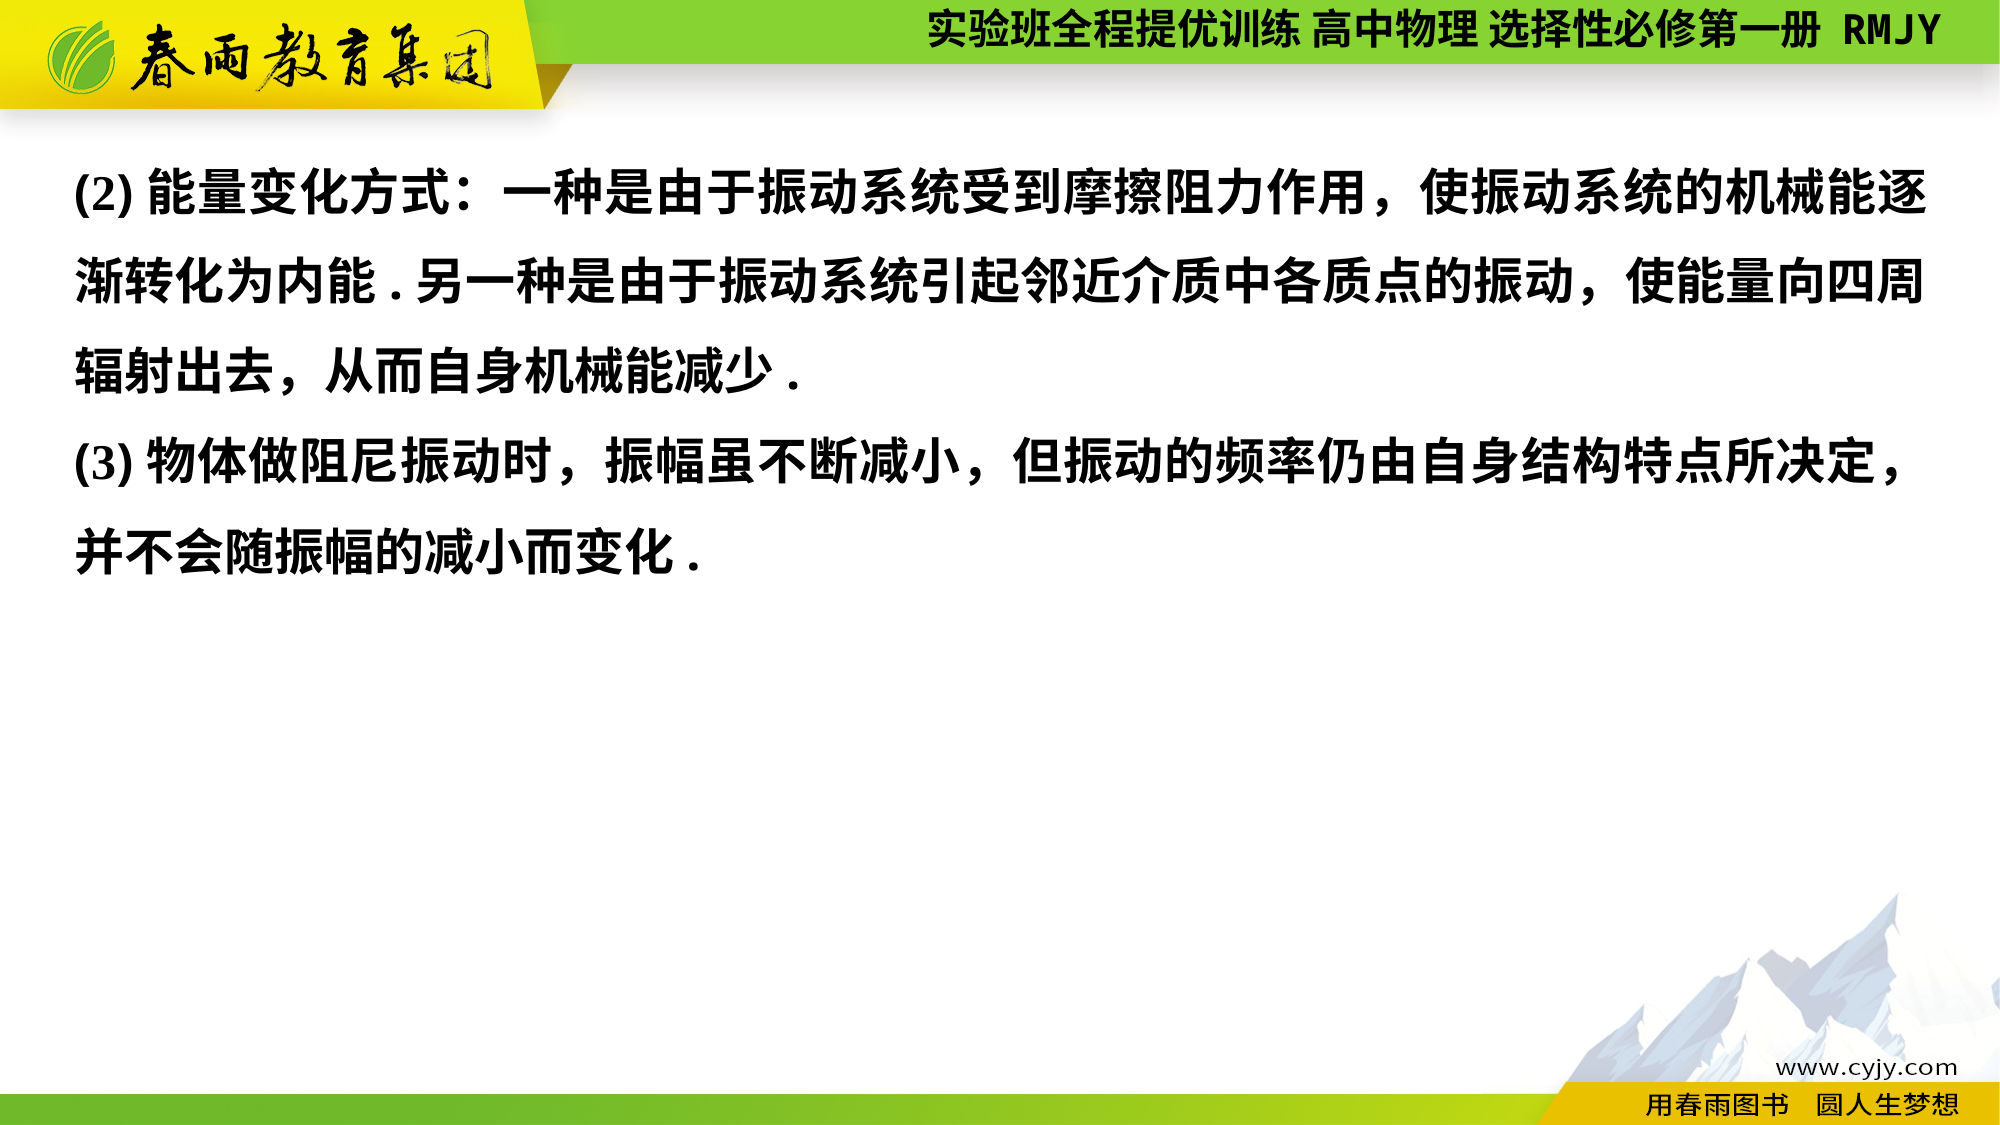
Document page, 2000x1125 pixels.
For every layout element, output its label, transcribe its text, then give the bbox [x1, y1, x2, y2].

picture [0, 0, 2000, 1125]
list (2)能量变化方式：一种是由于振动系统受到摩擦阻力作用，使振动系统的机械能逐渐转化为内能.另一种是由于振动系统引起邻近介质中各质点的振动，使能量向四周辐射出去，从而自身机械能减少. (3)物体做阻尼振动时，振幅虽不断减小，但振动的频率仍由自身结构特点所决定，并不会随振幅的减小而变化. [59, 122, 1944, 581]
